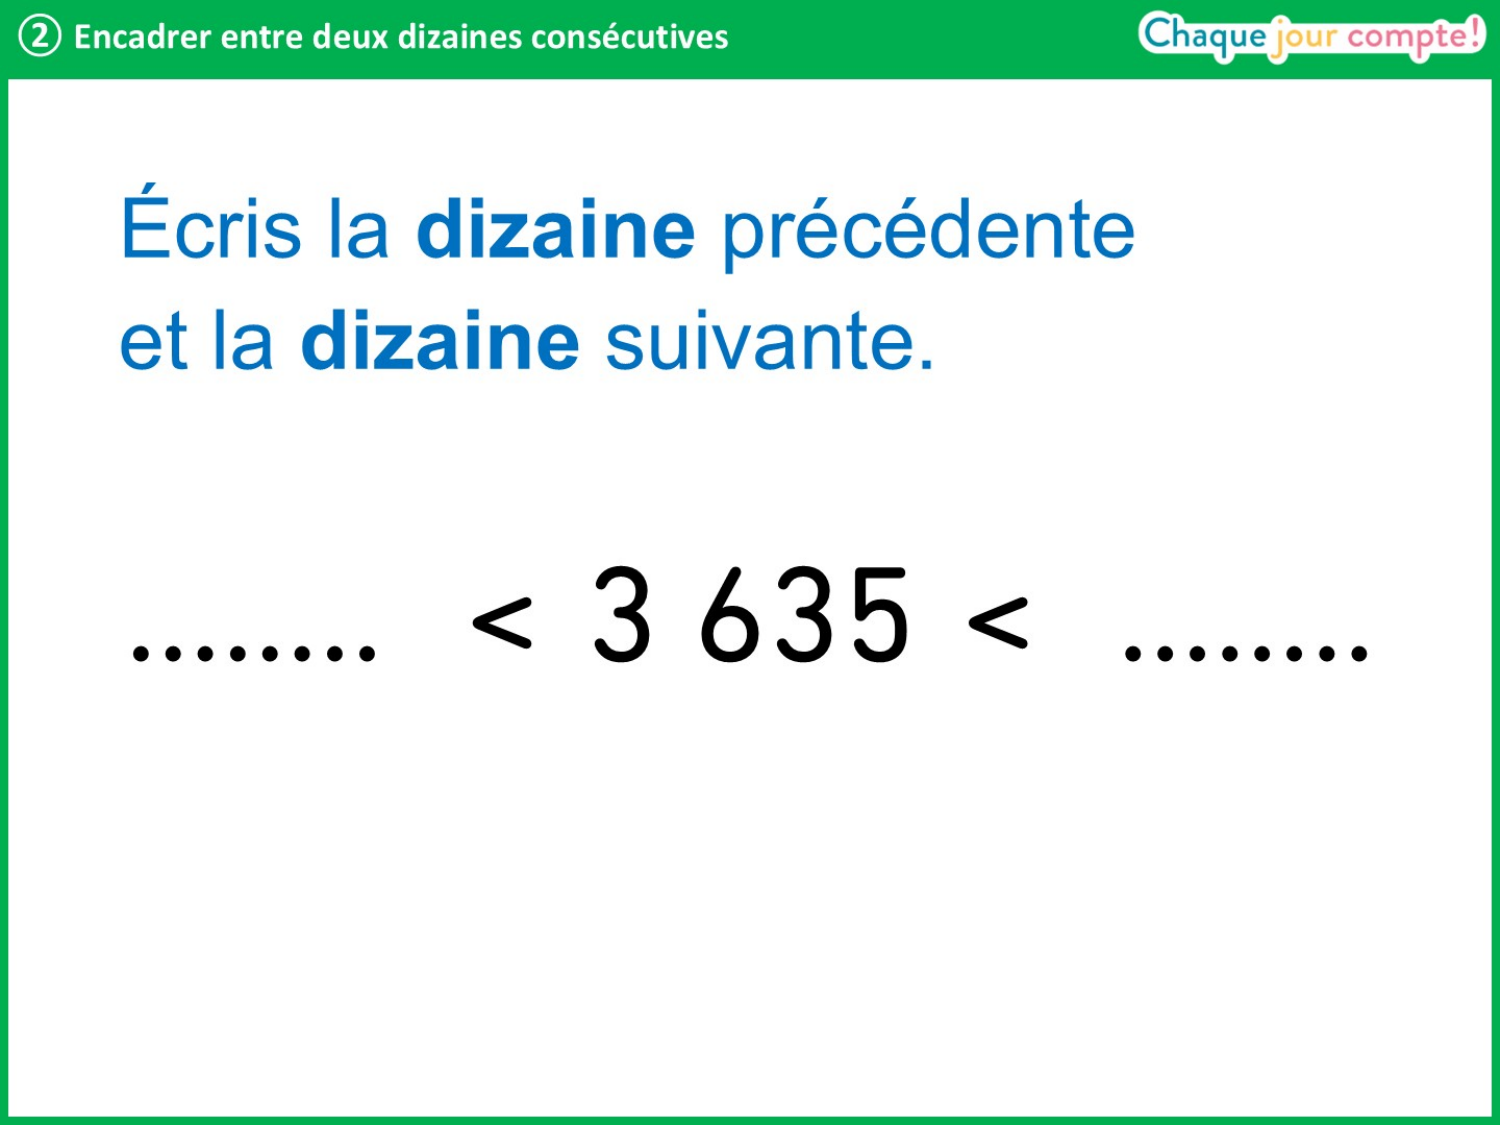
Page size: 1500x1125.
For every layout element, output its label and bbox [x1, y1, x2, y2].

list [0, 0, 1500, 1125]
